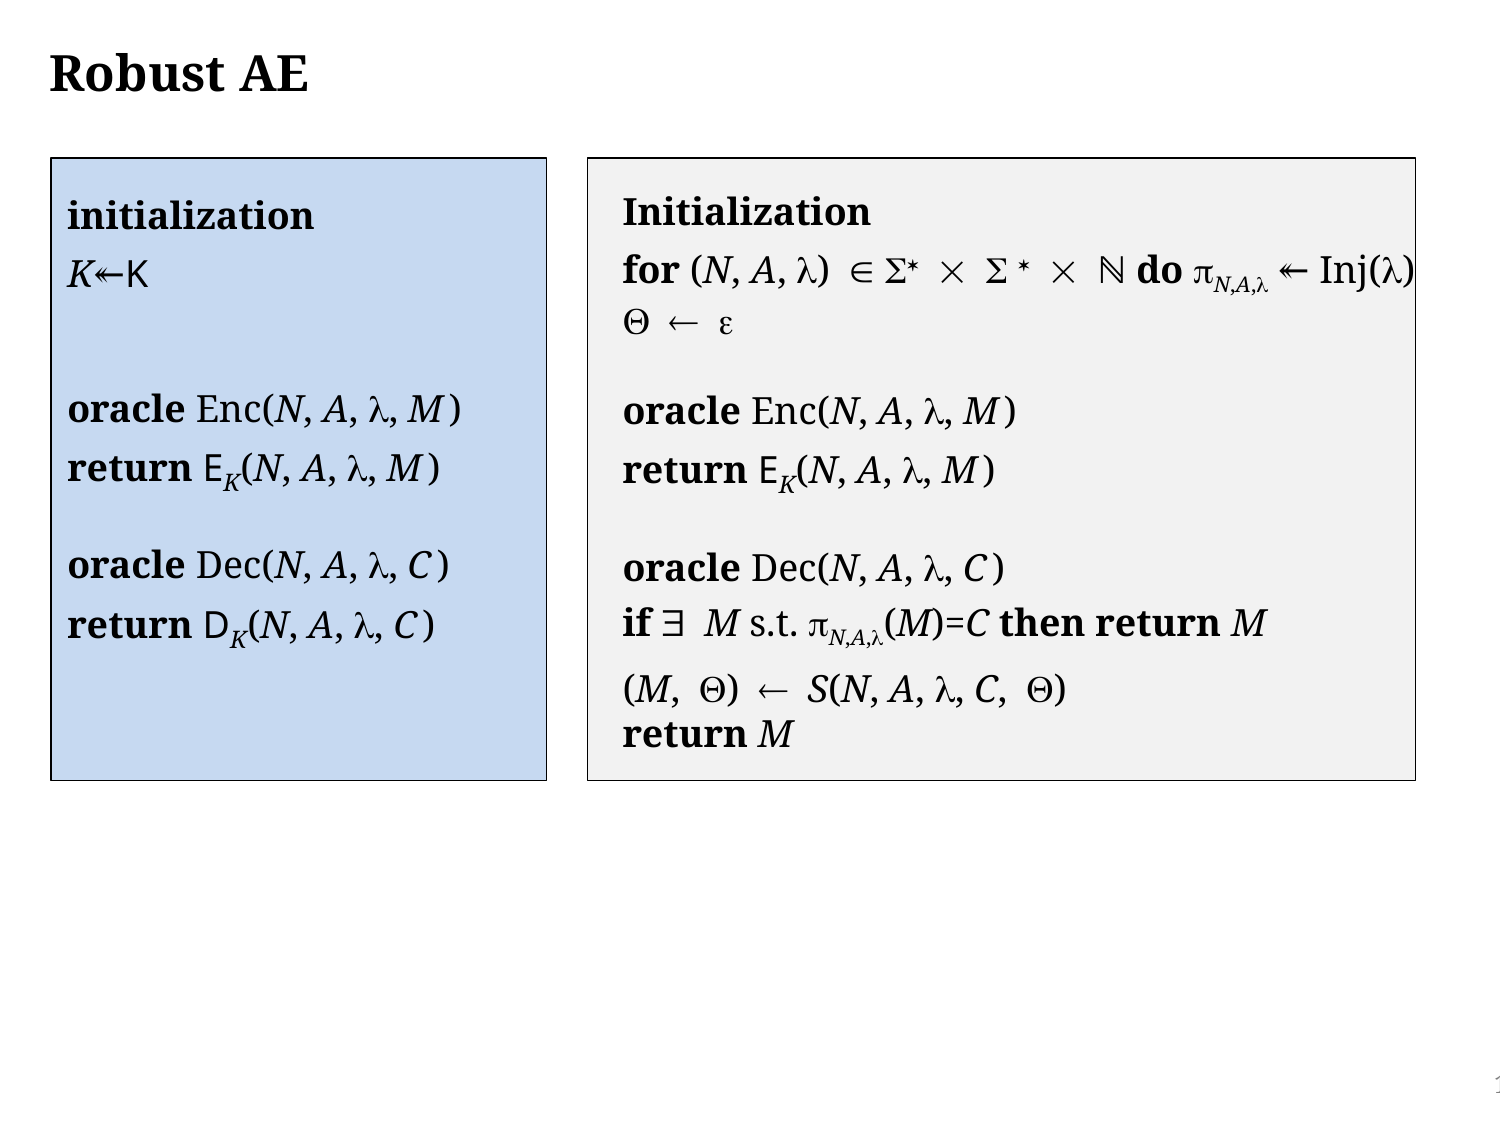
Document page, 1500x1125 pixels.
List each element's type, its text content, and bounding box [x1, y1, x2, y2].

text_box Initialization for (N, A, l) Î S* ´ S * ´ ℕ do pN,A,l ↞ Inj(l) Q ¬ e oracle Enc(N, A, l, M ) return EK(N, A, l, M ) oracle Dec(N, A, l, C ) if $ M s.t. pN,A,l(M)=C then return M (M, Q) ¬ S(N, A, l, C, Q) return M [607, 180, 1430, 853]
text_box initialization K↞K oracle Enc(N, A, l, M ) return EK(N, A, l, M ) oracle Dec(N, A, l, C ) return DK(N, A, l, C ) [52, 184, 477, 751]
text_box [585, 156, 1418, 783]
text_box [49, 156, 548, 783]
text_box Robust AE [35, 34, 325, 109]
